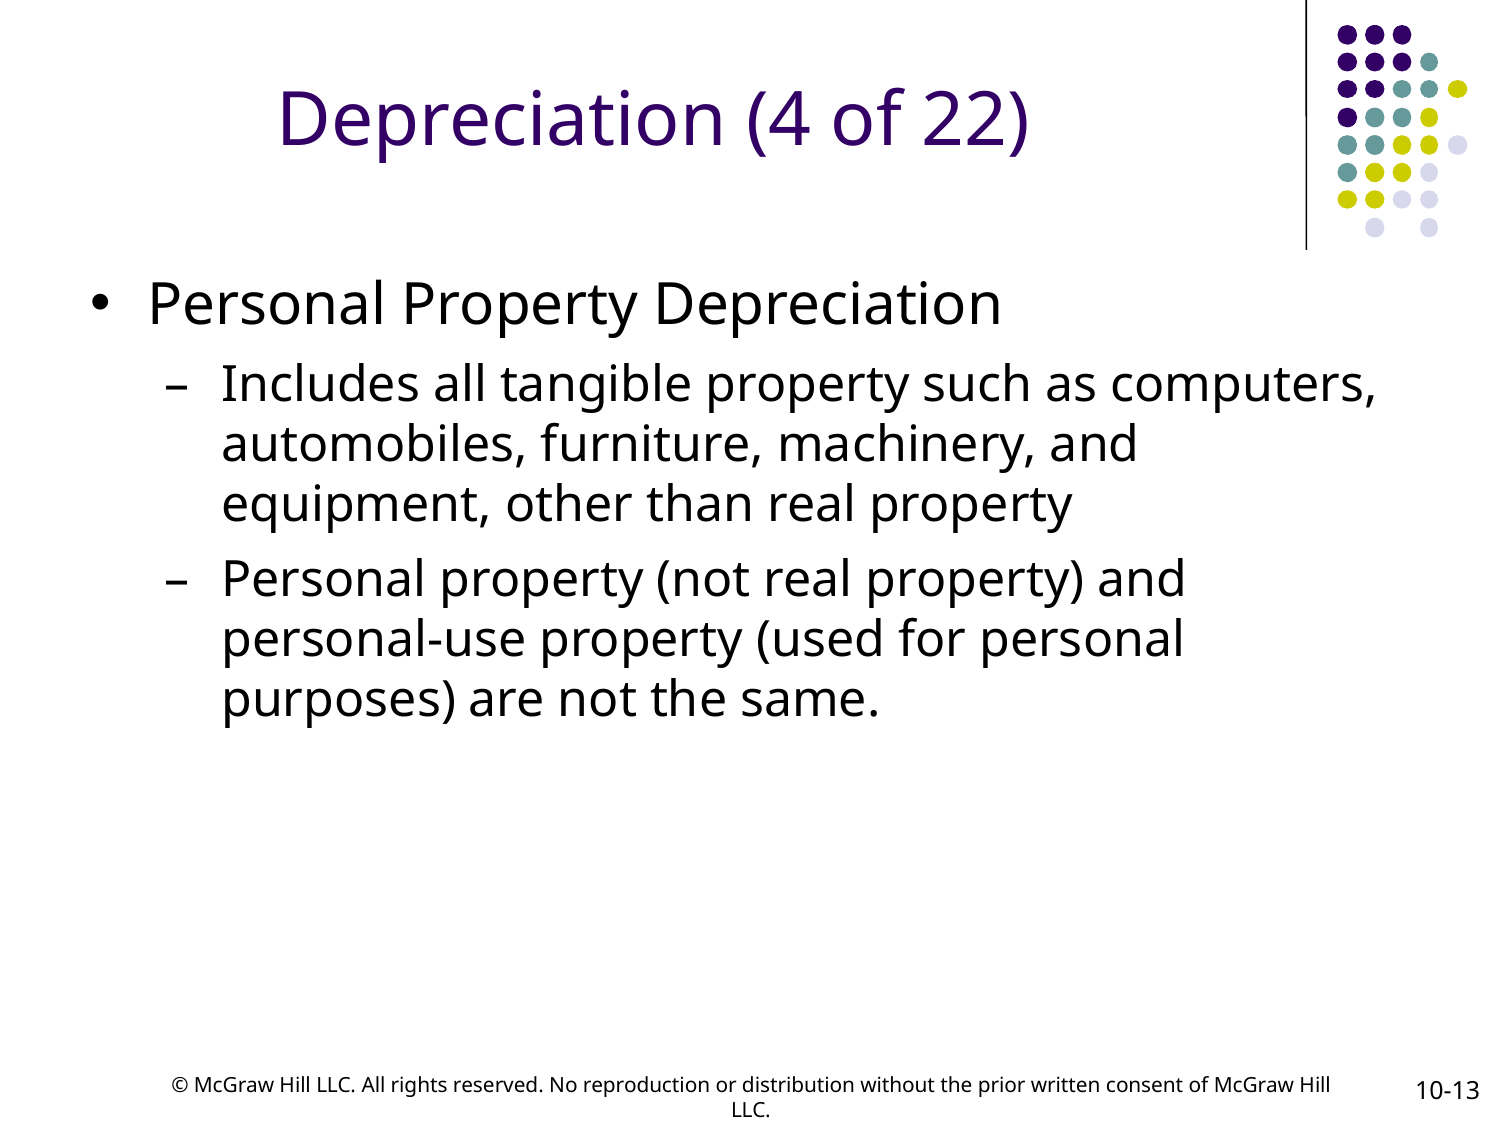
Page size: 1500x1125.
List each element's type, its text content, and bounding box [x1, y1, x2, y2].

title Depreciation (4 of 22) [32, 8, 1275, 234]
slide_number 10-13 [1345, 1061, 1496, 1122]
list Personal Property Depreciation Includes all tangible property such as computers, automobiles, furniture, machinery, and equipment, other than real property Personal property (not real property) and personal-use property (used for personal purposes) are not the same. [75, 259, 1425, 1062]
